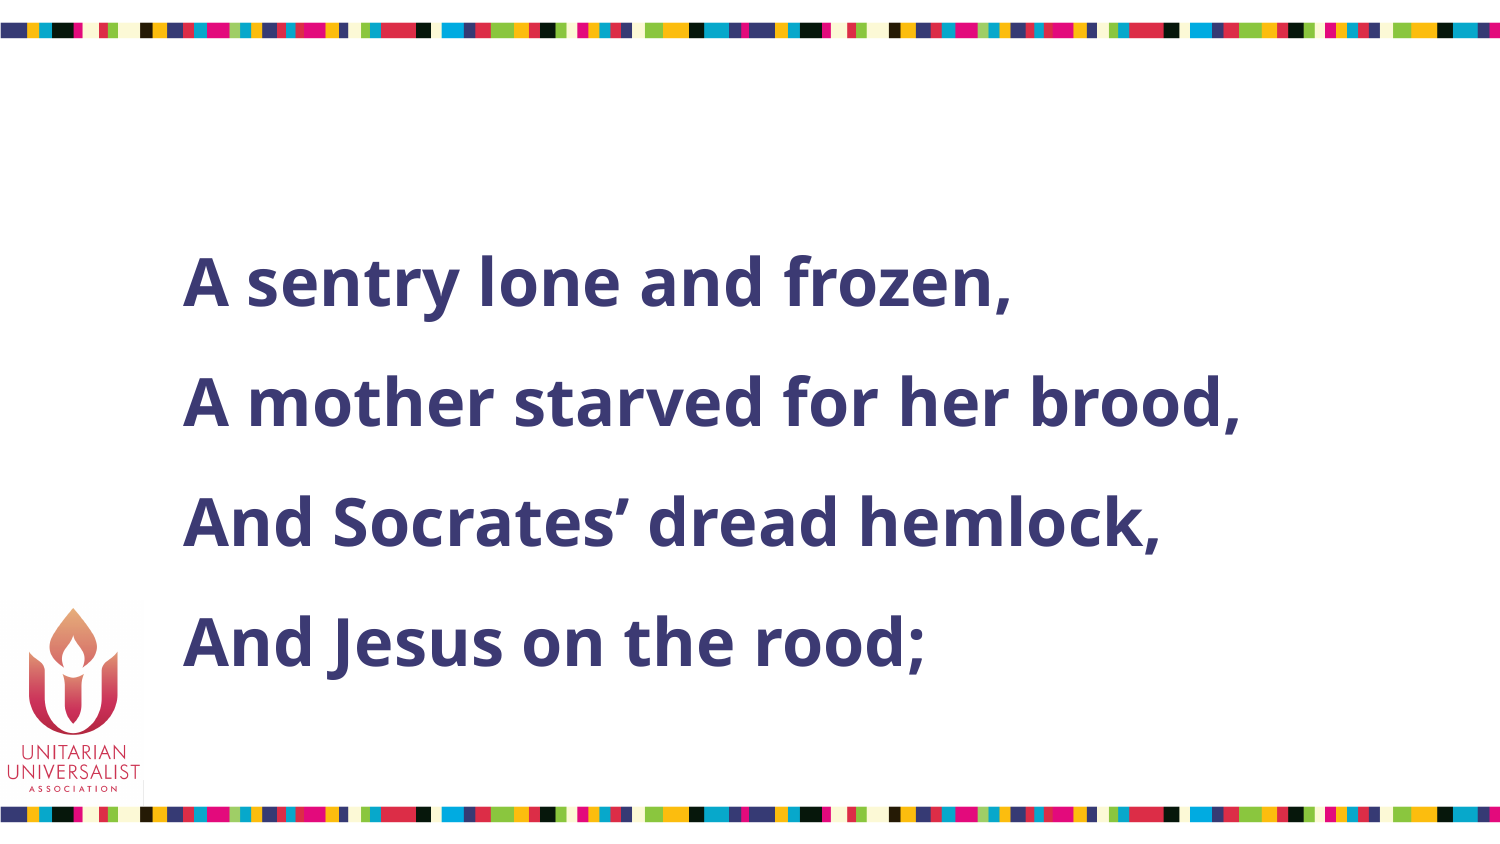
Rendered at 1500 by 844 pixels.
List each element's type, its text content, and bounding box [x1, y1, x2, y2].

text_box A sentry lone and frozen, A mother starved for her brood, And Socrates’ dread hemlock, And Jesus on the rood; [168, 184, 1421, 695]
picture [0, 22, 1500, 40]
picture [0, 600, 1500, 824]
